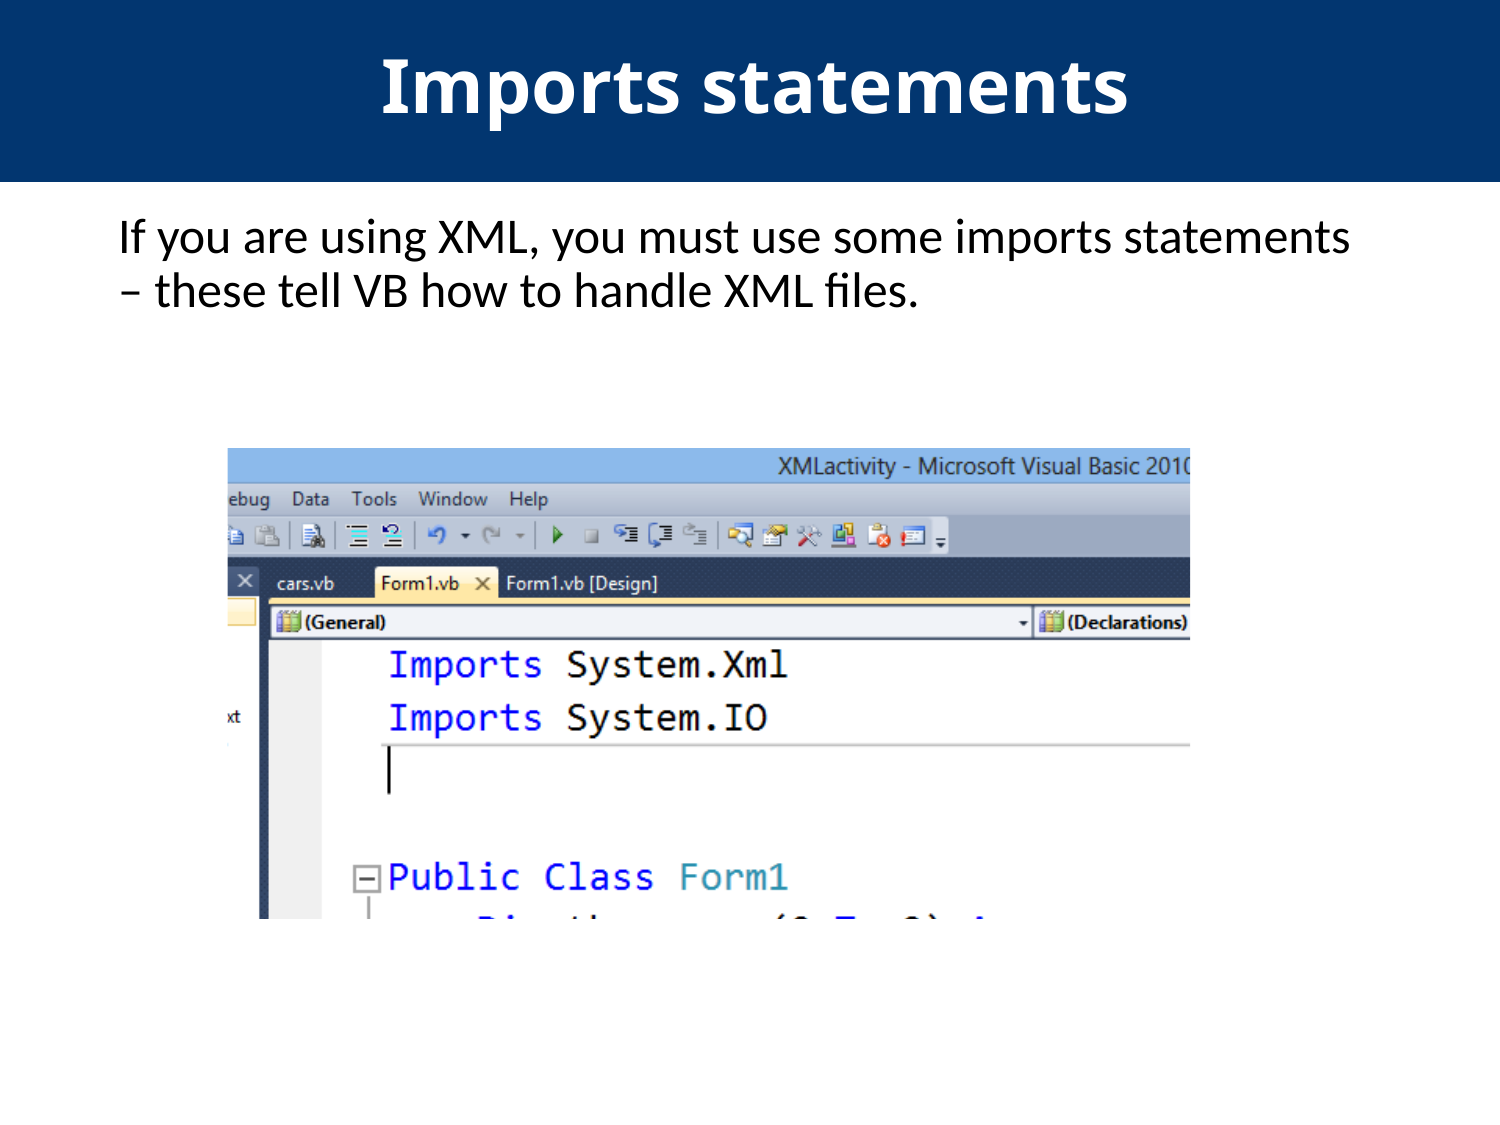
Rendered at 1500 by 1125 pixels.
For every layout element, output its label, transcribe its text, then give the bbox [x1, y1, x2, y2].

list If you are using XML, you must use some imports statements – these tell VB how to handle XML files. [103, 202, 1397, 1003]
text_box Imports statements [29, 30, 1483, 136]
text_box [0, 0, 1500, 182]
picture [227, 447, 1191, 919]
